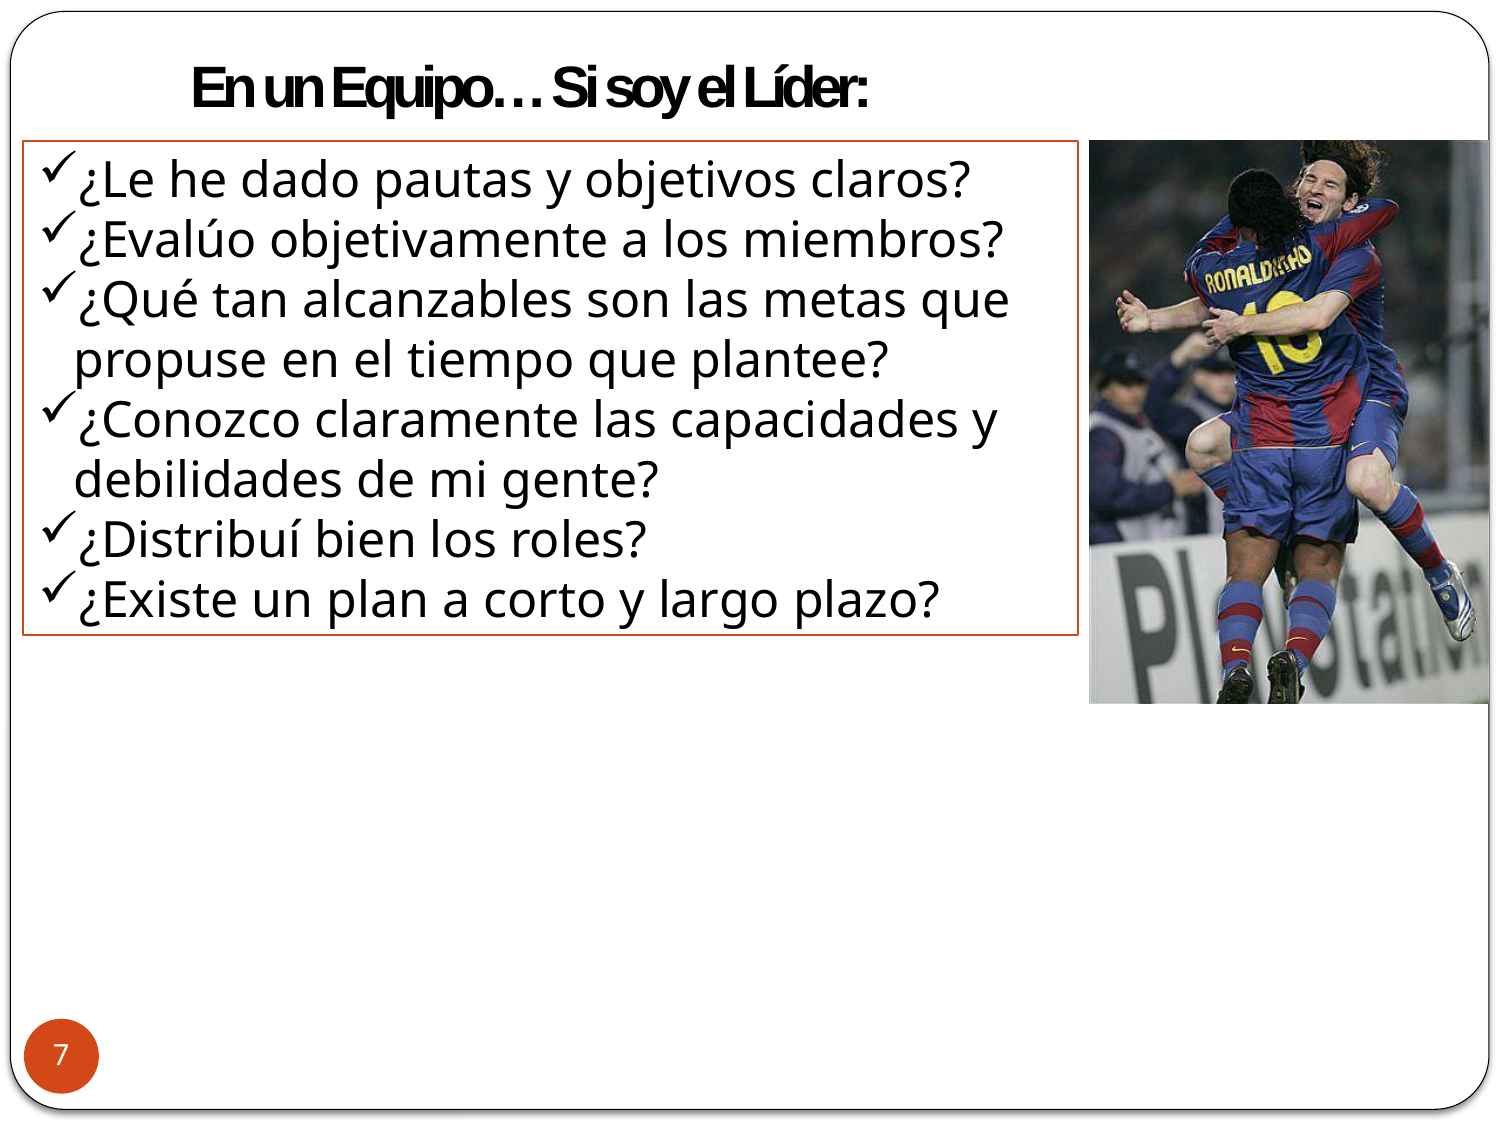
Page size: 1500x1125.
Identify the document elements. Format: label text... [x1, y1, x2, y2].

text_box ¿Le he dado pautas y objetivos claros? ¿Evalúo objetivamente a los miembros? ¿Qué tan alcanzables son las metas que propuse en el tiempo que plantee? ¿Conozco claramente las capacidades y debilidades de mi gente? ¿Distribuí bien los roles? ¿Existe un plan a corto y largo plazo? [22, 140, 1079, 636]
picture [1089, 140, 1489, 704]
text_box En un Equipo… Si soy el Líder: [175, 41, 1254, 127]
slide_number 7 [23, 1018, 99, 1094]
